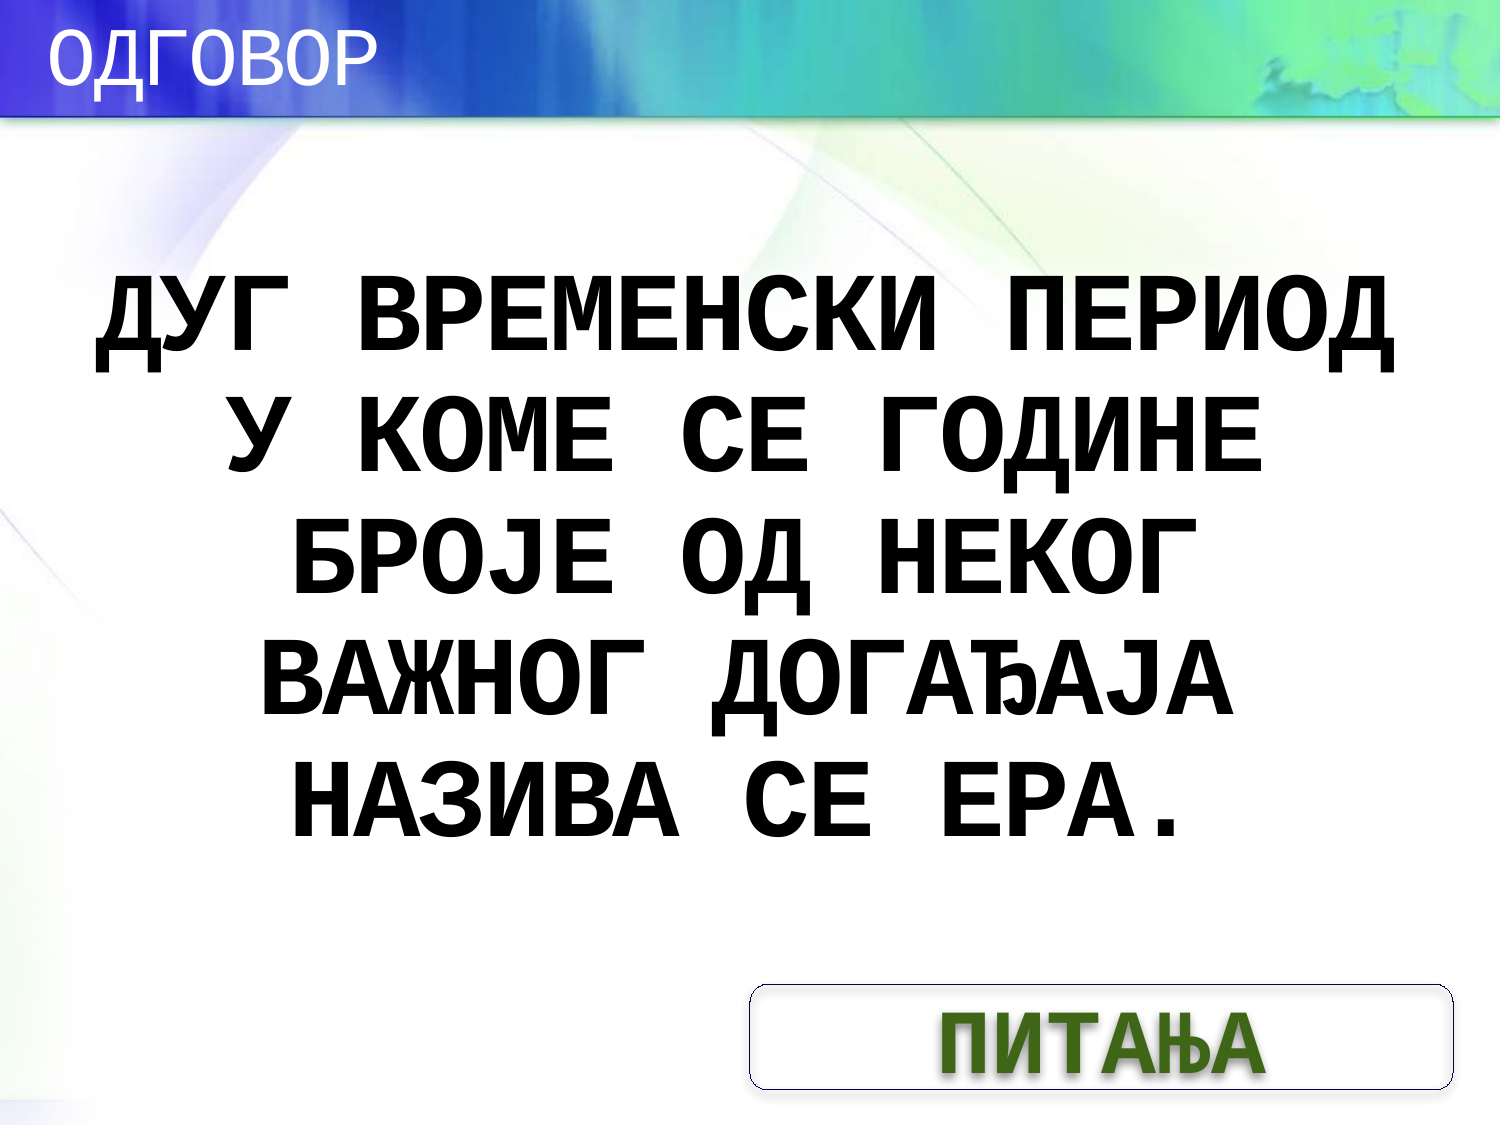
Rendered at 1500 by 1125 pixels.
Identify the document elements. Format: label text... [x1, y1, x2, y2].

text_box ОДГОВОР [46, 0, 774, 118]
title ДУГ ВРЕМЕНСКИ ПЕРИОД У КОМЕ СЕ ГОДИНЕ БРОЈЕ ОД НЕКОГ ВАЖНОГ ДОГАЂАЈА НАЗИВА СЕ ЕРА. [82, 164, 1407, 950]
picture [0, 0, 1500, 1125]
text_box ПИТАЊА [749, 984, 1454, 1090]
